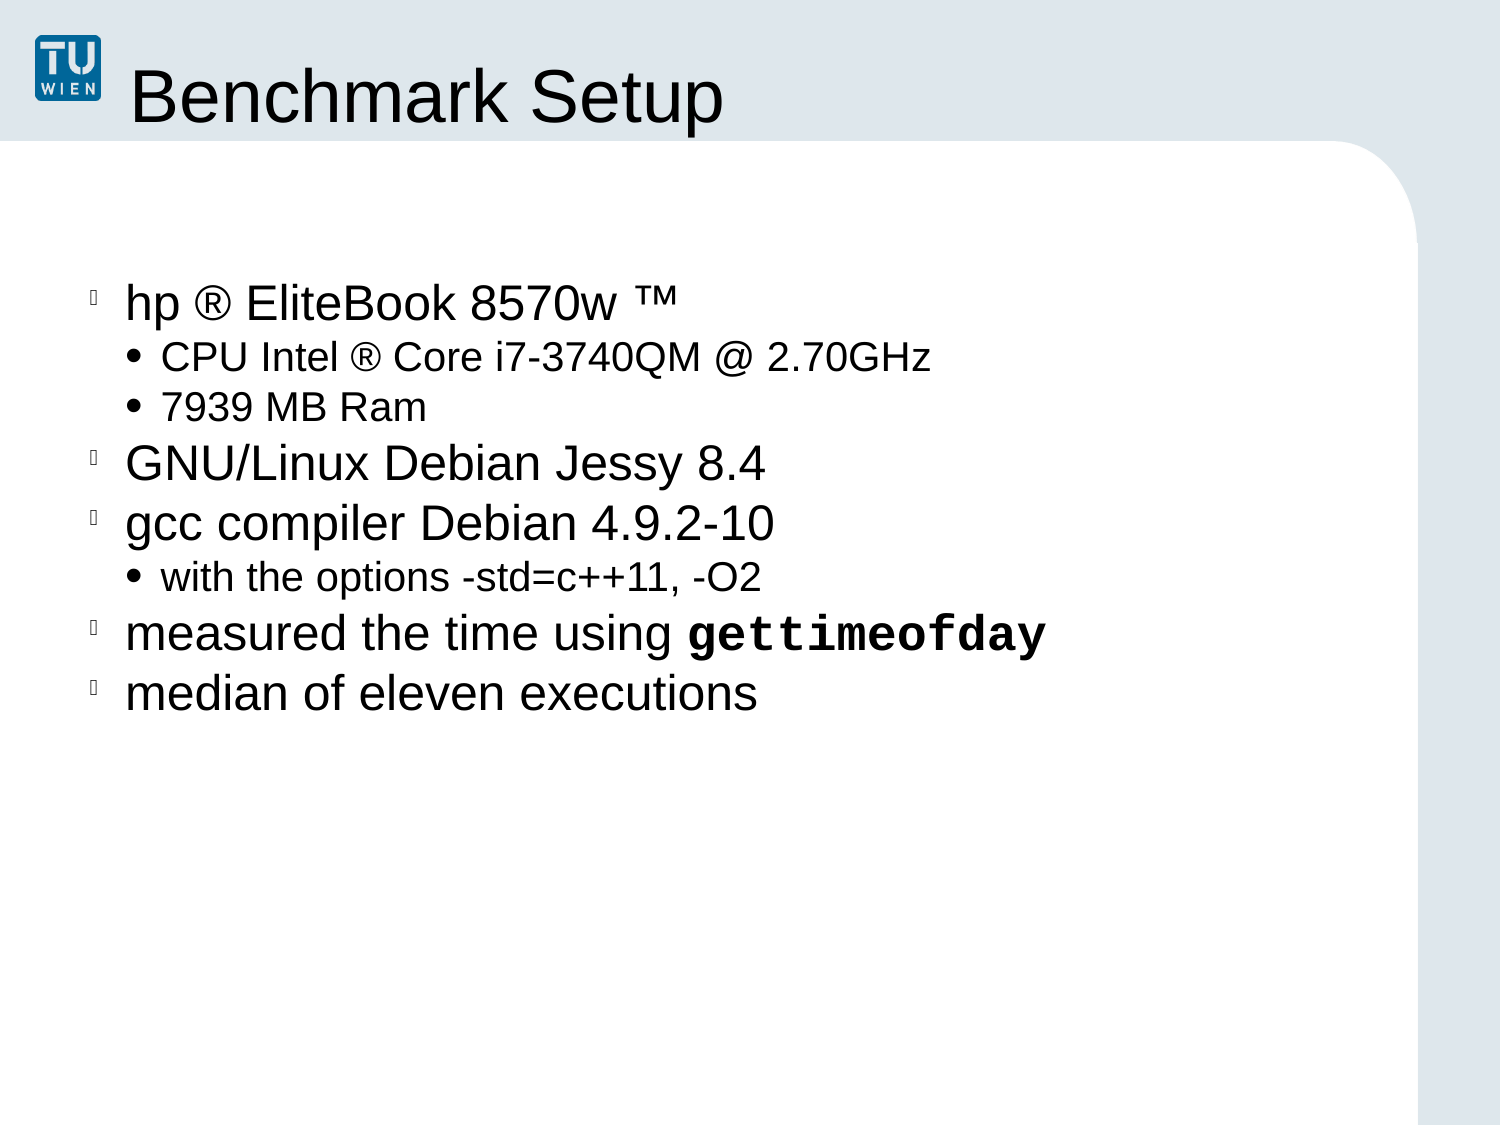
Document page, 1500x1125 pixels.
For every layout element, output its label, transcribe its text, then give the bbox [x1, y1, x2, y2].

picture [47, 85, 53, 94]
picture [42, 83, 46, 94]
picture [0, 140, 1419, 1125]
text_box Benchmark Setup [129, 44, 1347, 140]
text_box hp ® EliteBook 8570w ™ CPU Intel ® Core i7-3740QM @ 2.70GHz 7939 MB Ram GNU/Linux Debian Jessy 8.4 gcc compiler Debian 4.9.2-10 with the options -std=c++11, -O2 measured the time using gettimeofday median of eleven executions [74, 262, 1425, 915]
picture [72, 83, 78, 94]
picture [90, 83, 94, 94]
picture [83, 42, 94, 74]
picture [69, 42, 80, 74]
picture [41, 42, 64, 48]
picture [50, 51, 56, 74]
